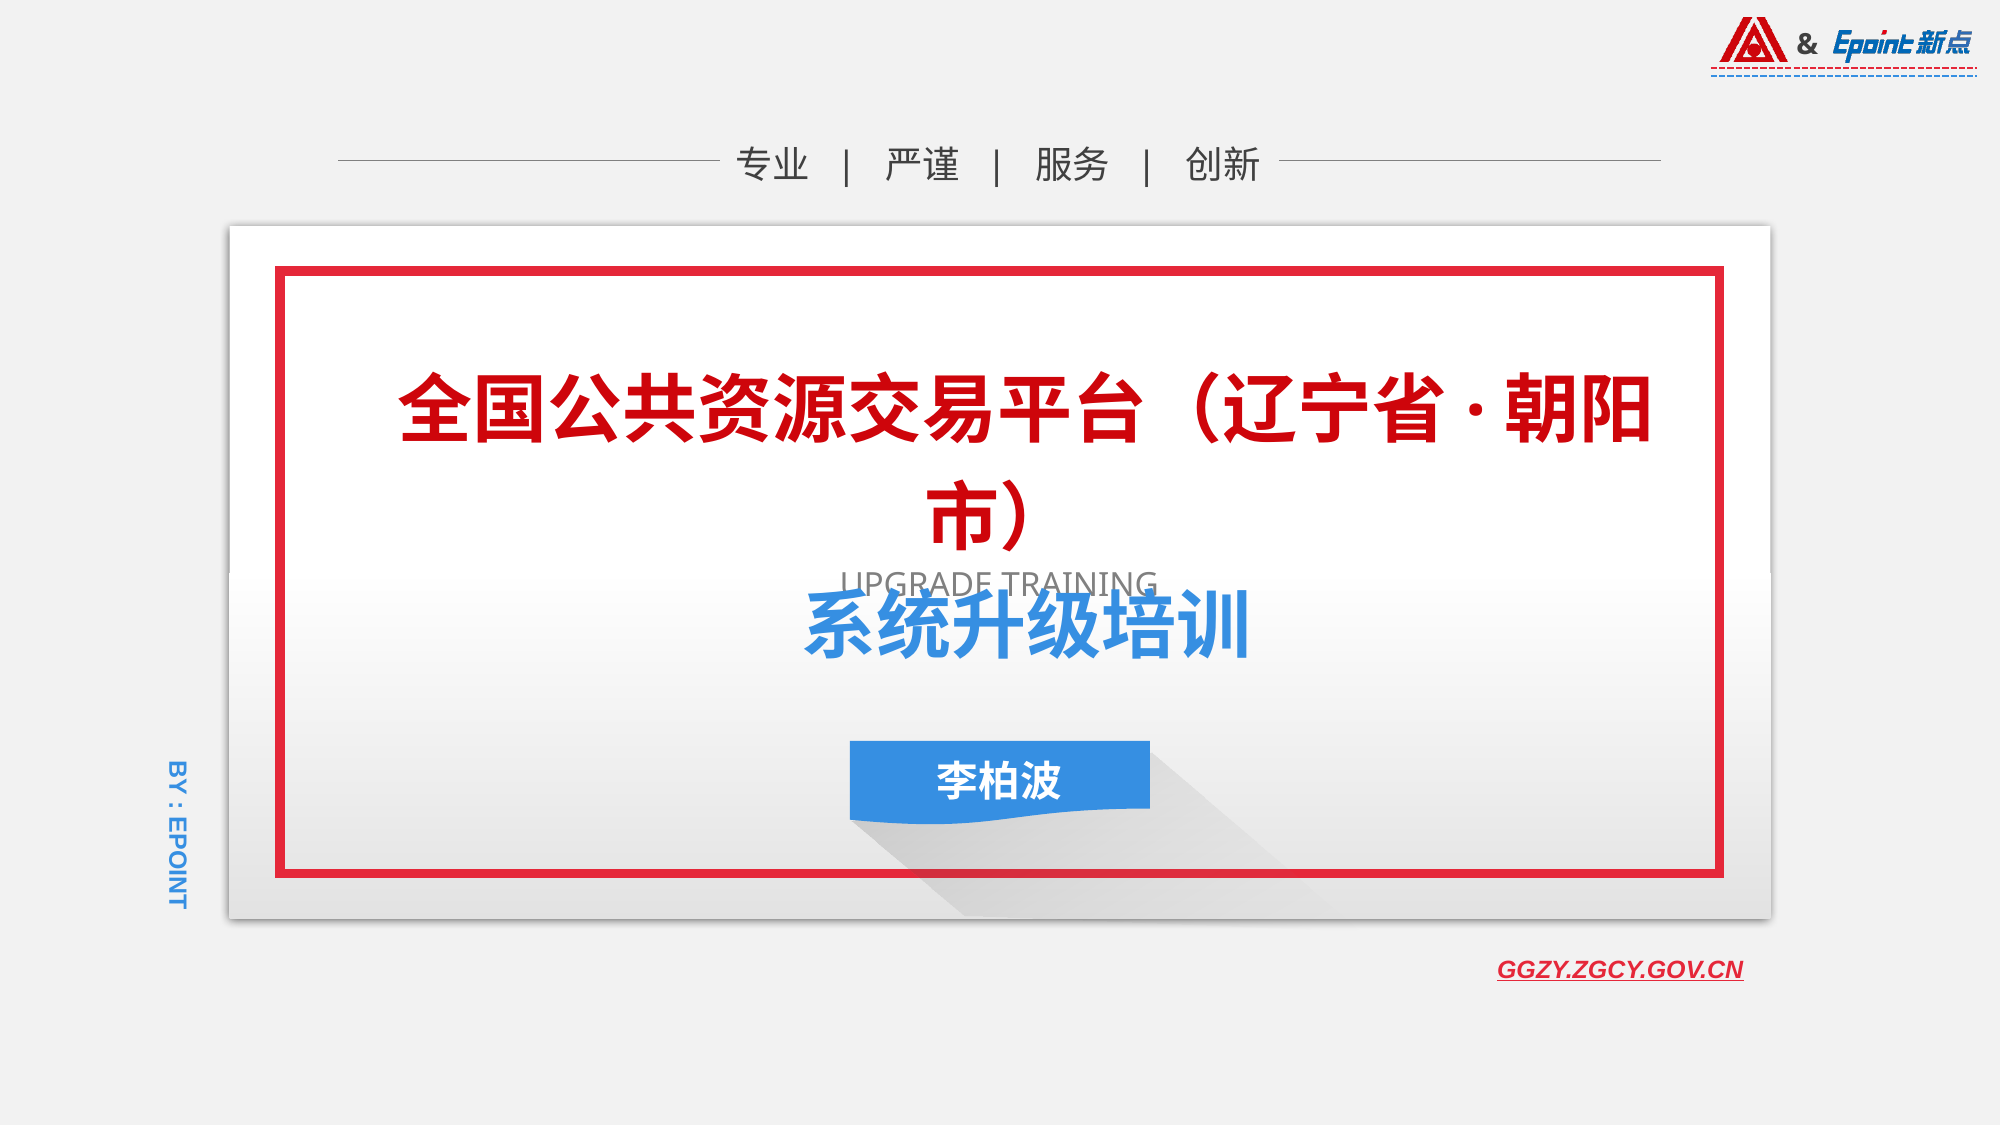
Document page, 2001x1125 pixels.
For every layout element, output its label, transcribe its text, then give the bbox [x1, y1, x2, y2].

text_box [229, 226, 1771, 919]
text_box BY : EPOINT [157, 745, 202, 925]
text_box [1710, 17, 1978, 76]
text_box [279, 270, 1721, 874]
text_box GGZY.ZGCY.GOV.CN [1482, 945, 1759, 991]
text_box [855, 751, 1365, 933]
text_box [849, 737, 1150, 826]
text_box 全国公共资源交易平台（辽宁省·朝阳市） 系统升级培训 [301, 336, 1699, 675]
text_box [338, 133, 1661, 194]
